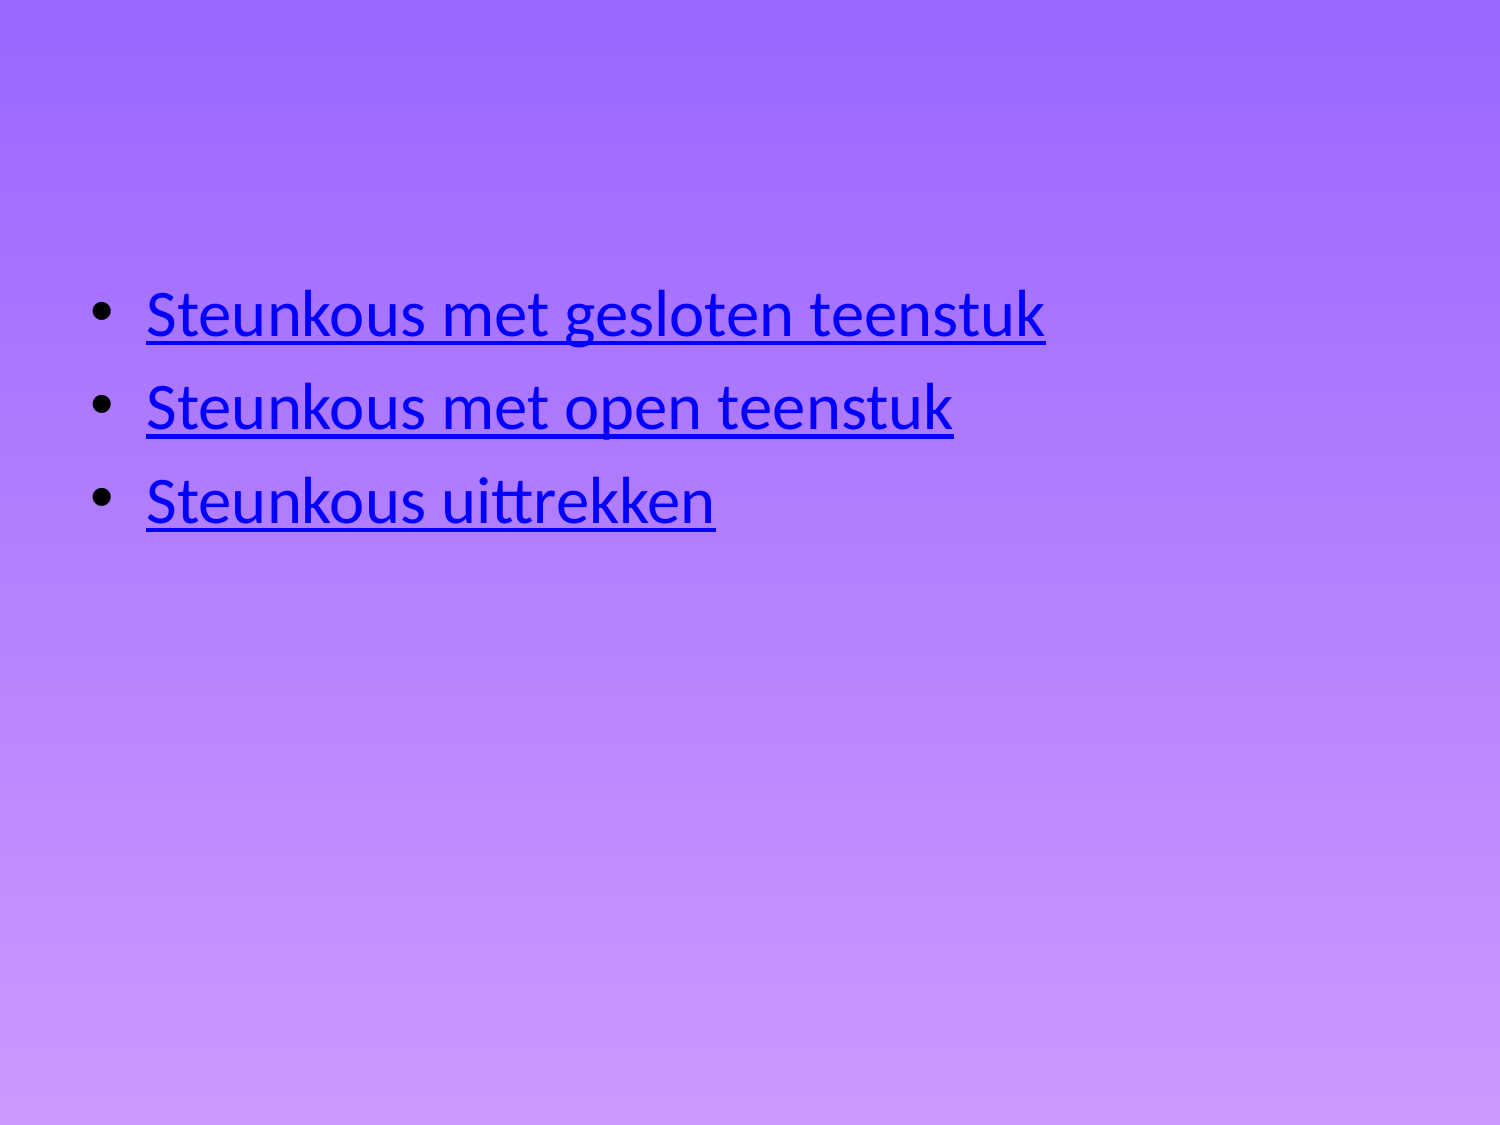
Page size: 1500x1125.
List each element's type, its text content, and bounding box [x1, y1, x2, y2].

list Steunkous met gesloten teenstuk Steunkous met open teenstuk Steunkous uittrekken [75, 262, 1425, 1005]
